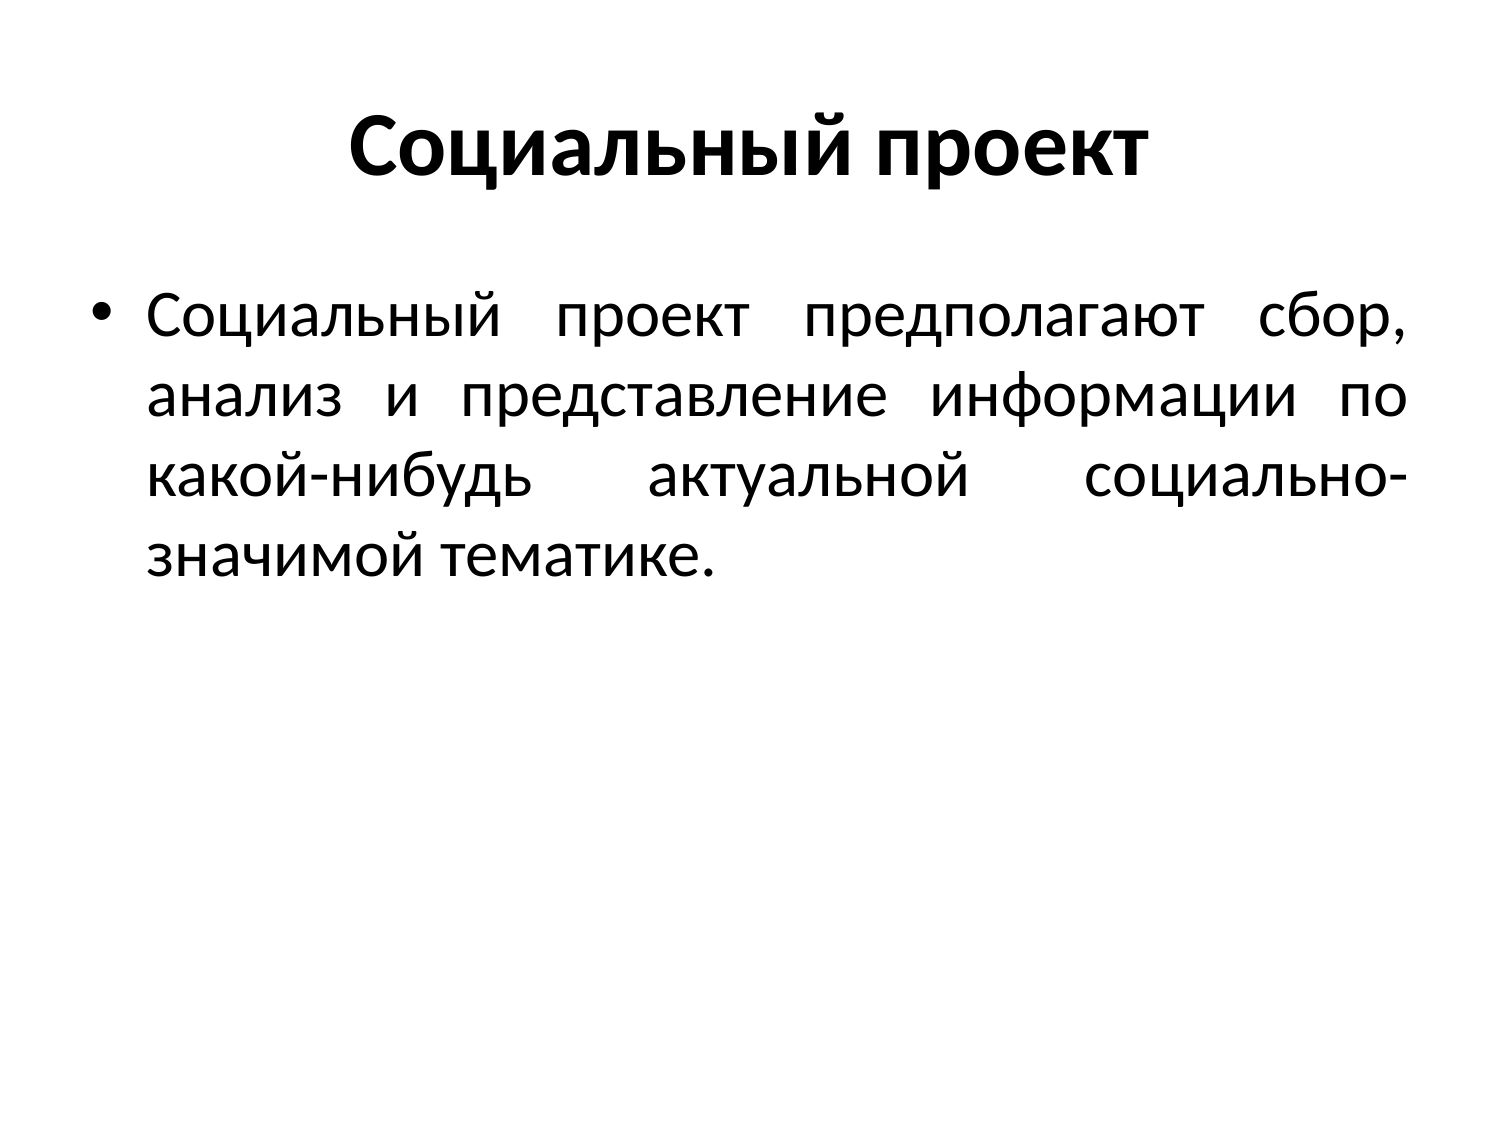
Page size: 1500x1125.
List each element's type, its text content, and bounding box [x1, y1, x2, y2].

title Социальный проект [75, 45, 1425, 233]
list Социальный проект предполагают сбор, анализ и представление информации по какой-нибудь актуальной социально-значимой тематике. [75, 262, 1425, 1005]
